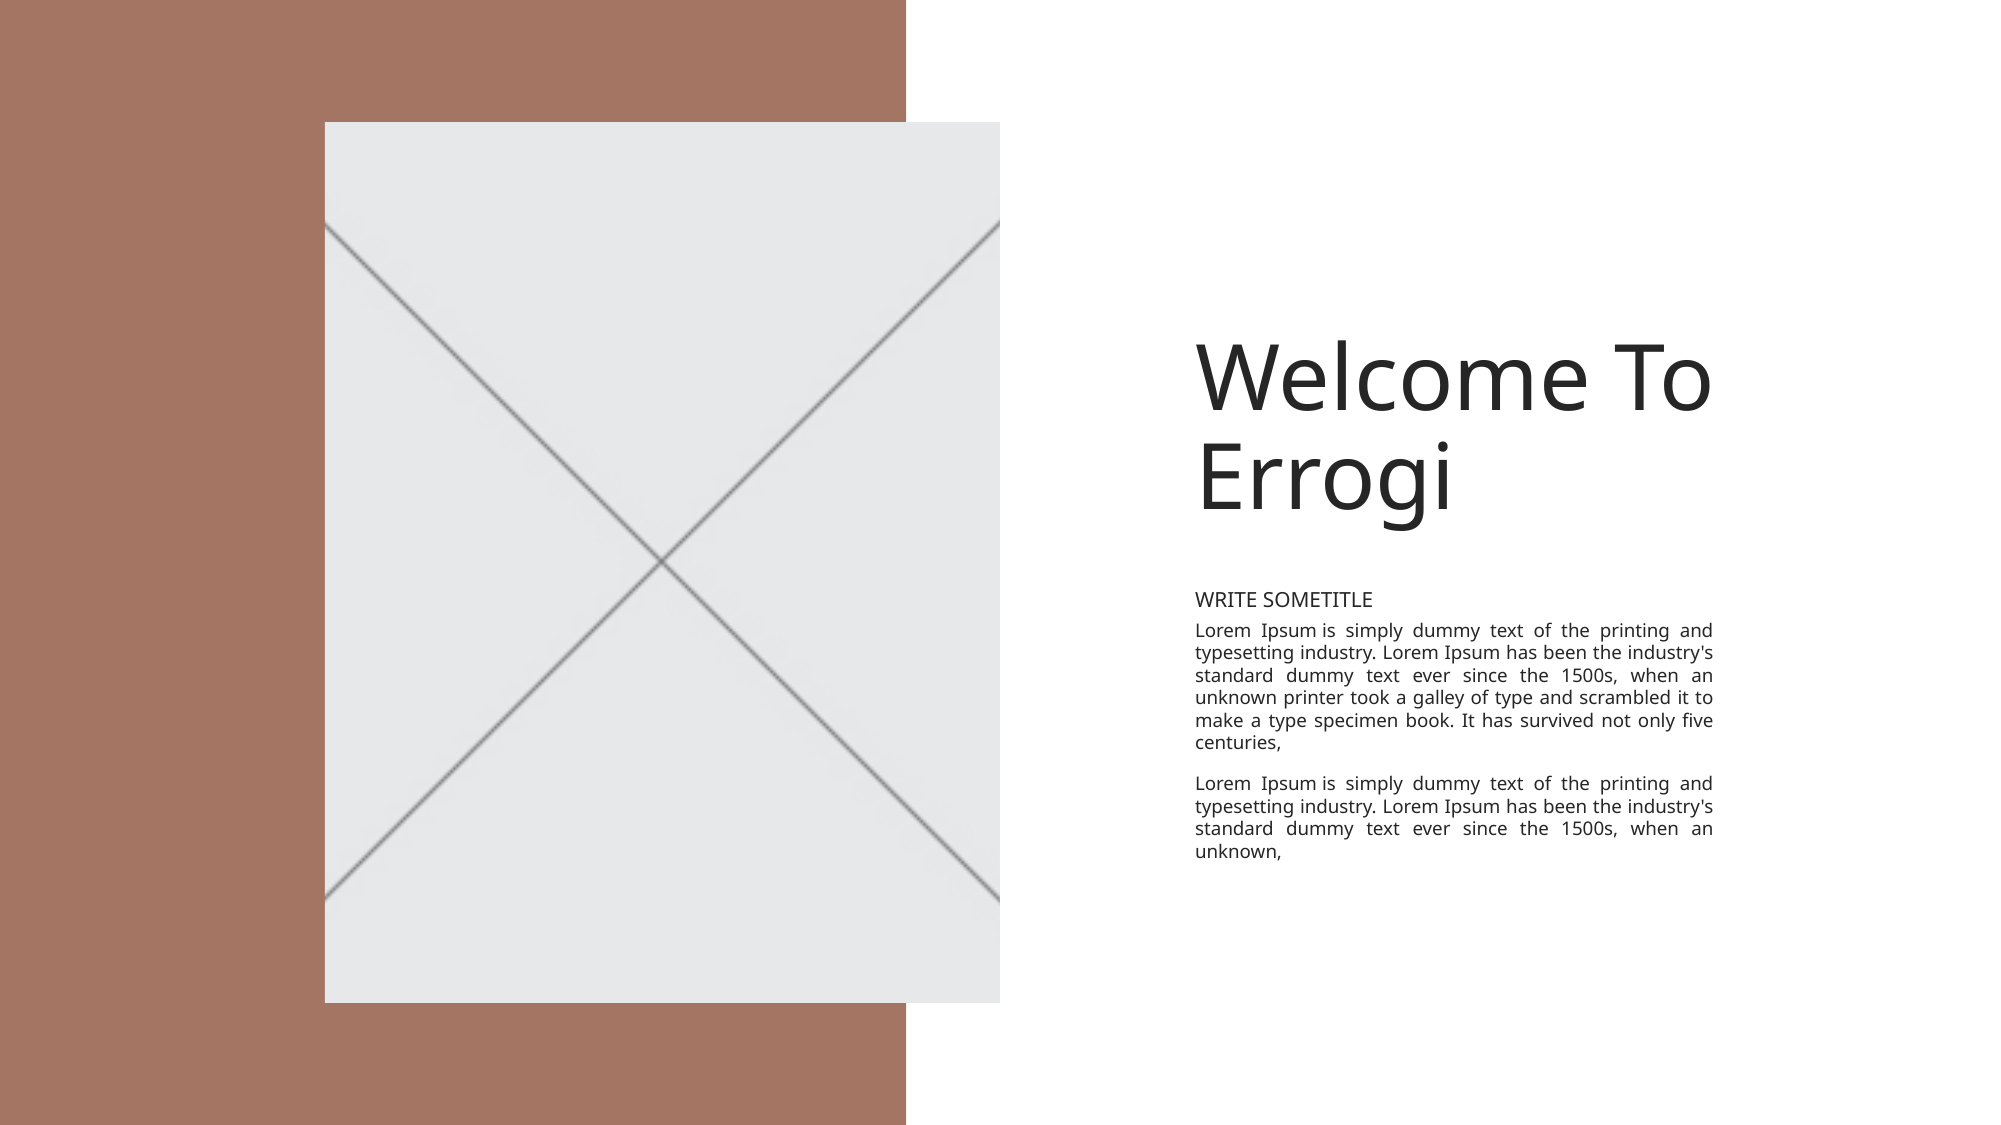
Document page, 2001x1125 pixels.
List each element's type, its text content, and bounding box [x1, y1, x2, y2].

text_box Lorem Ipsum is simply dummy text of the printing and typesetting industry. Lorem Ipsum has been the industry's standard dummy text ever since the 1500s, when an unknown printer took a galley of type and scrambled it to make a type specimen book. It has survived not only five centuries, [1180, 610, 1728, 761]
text_box Errogi [1180, 433, 1907, 513]
text_box Welcome To [1180, 335, 1907, 414]
text_box [0, 0, 907, 1125]
text_box Lorem Ipsum is simply dummy text of the printing and typesetting industry. Lorem Ipsum has been the industry's standard dummy text ever since the 1500s, when an unknown, [1180, 764, 1728, 870]
text_box WRITE SOMETITLE [1180, 578, 1465, 620]
picture [324, 122, 1001, 1003]
